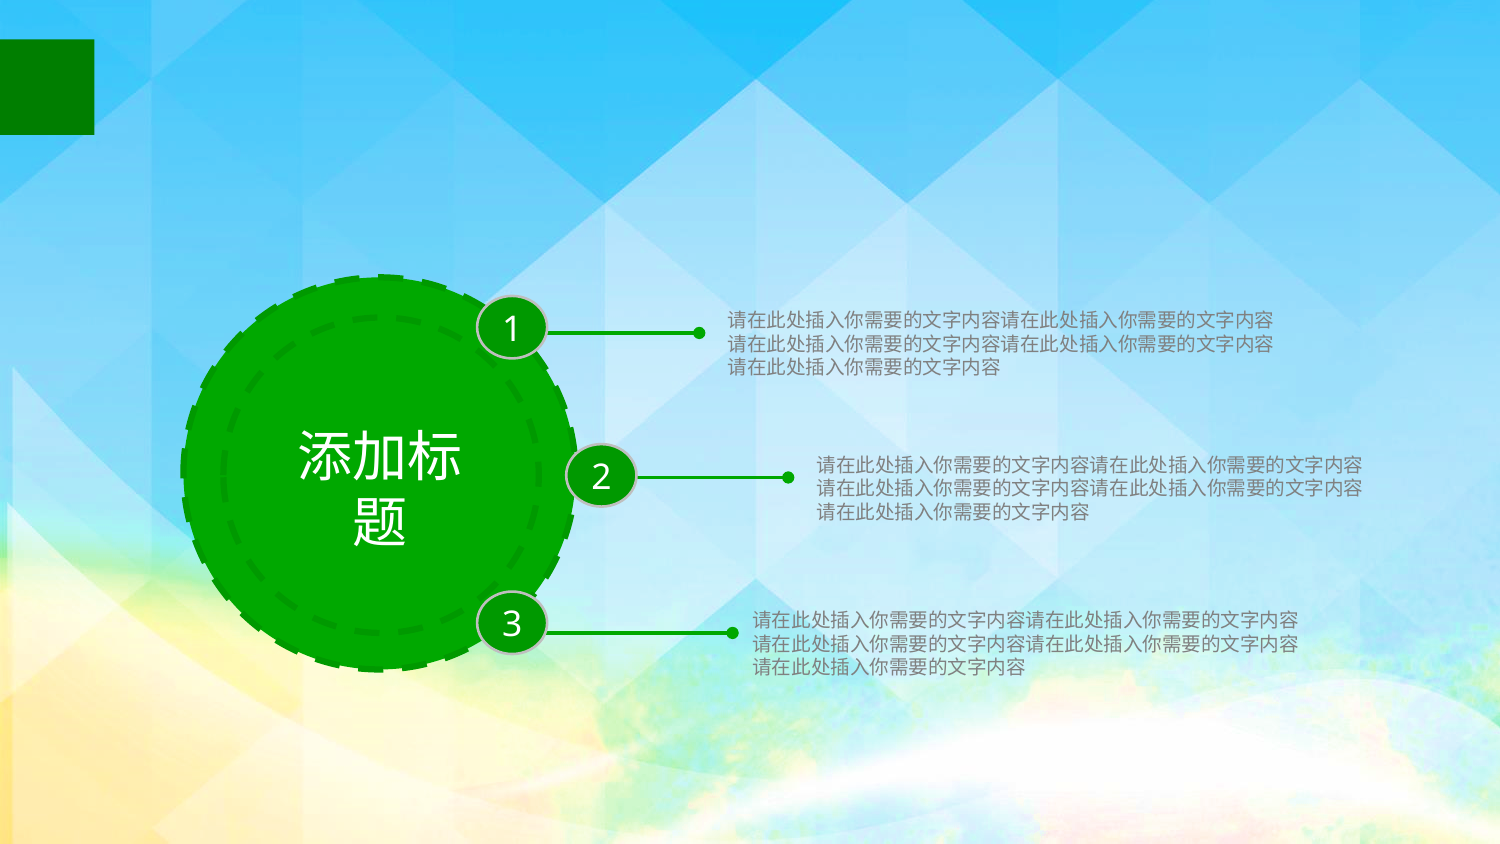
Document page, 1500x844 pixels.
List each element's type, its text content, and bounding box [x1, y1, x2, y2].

text_box [223, 317, 539, 633]
text_box [183, 277, 575, 670]
text_box 1 [475, 294, 549, 360]
picture [0, 0, 1500, 844]
text_box 2 [564, 442, 638, 508]
text_box 请在此处插入你需要的文字内容请在此处插入你需要的文字内容请在此处插入你需要的文字内容请在此处插入你需要的文字内容请在此处插入你需要的文字内容 [752, 608, 1308, 679]
text_box 请在此处插入你需要的文字内容请在此处插入你需要的文字内容请在此处插入你需要的文字内容请在此处插入你需要的文字内容请在此处插入你需要的文字内容 [816, 452, 1372, 524]
text_box 3 [475, 590, 549, 656]
text_box 请在此处插入你需要的文字内容请在此处插入你需要的文字内容请在此处插入你需要的文字内容请在此处插入你需要的文字内容请在此处插入你需要的文字内容 [727, 308, 1283, 379]
